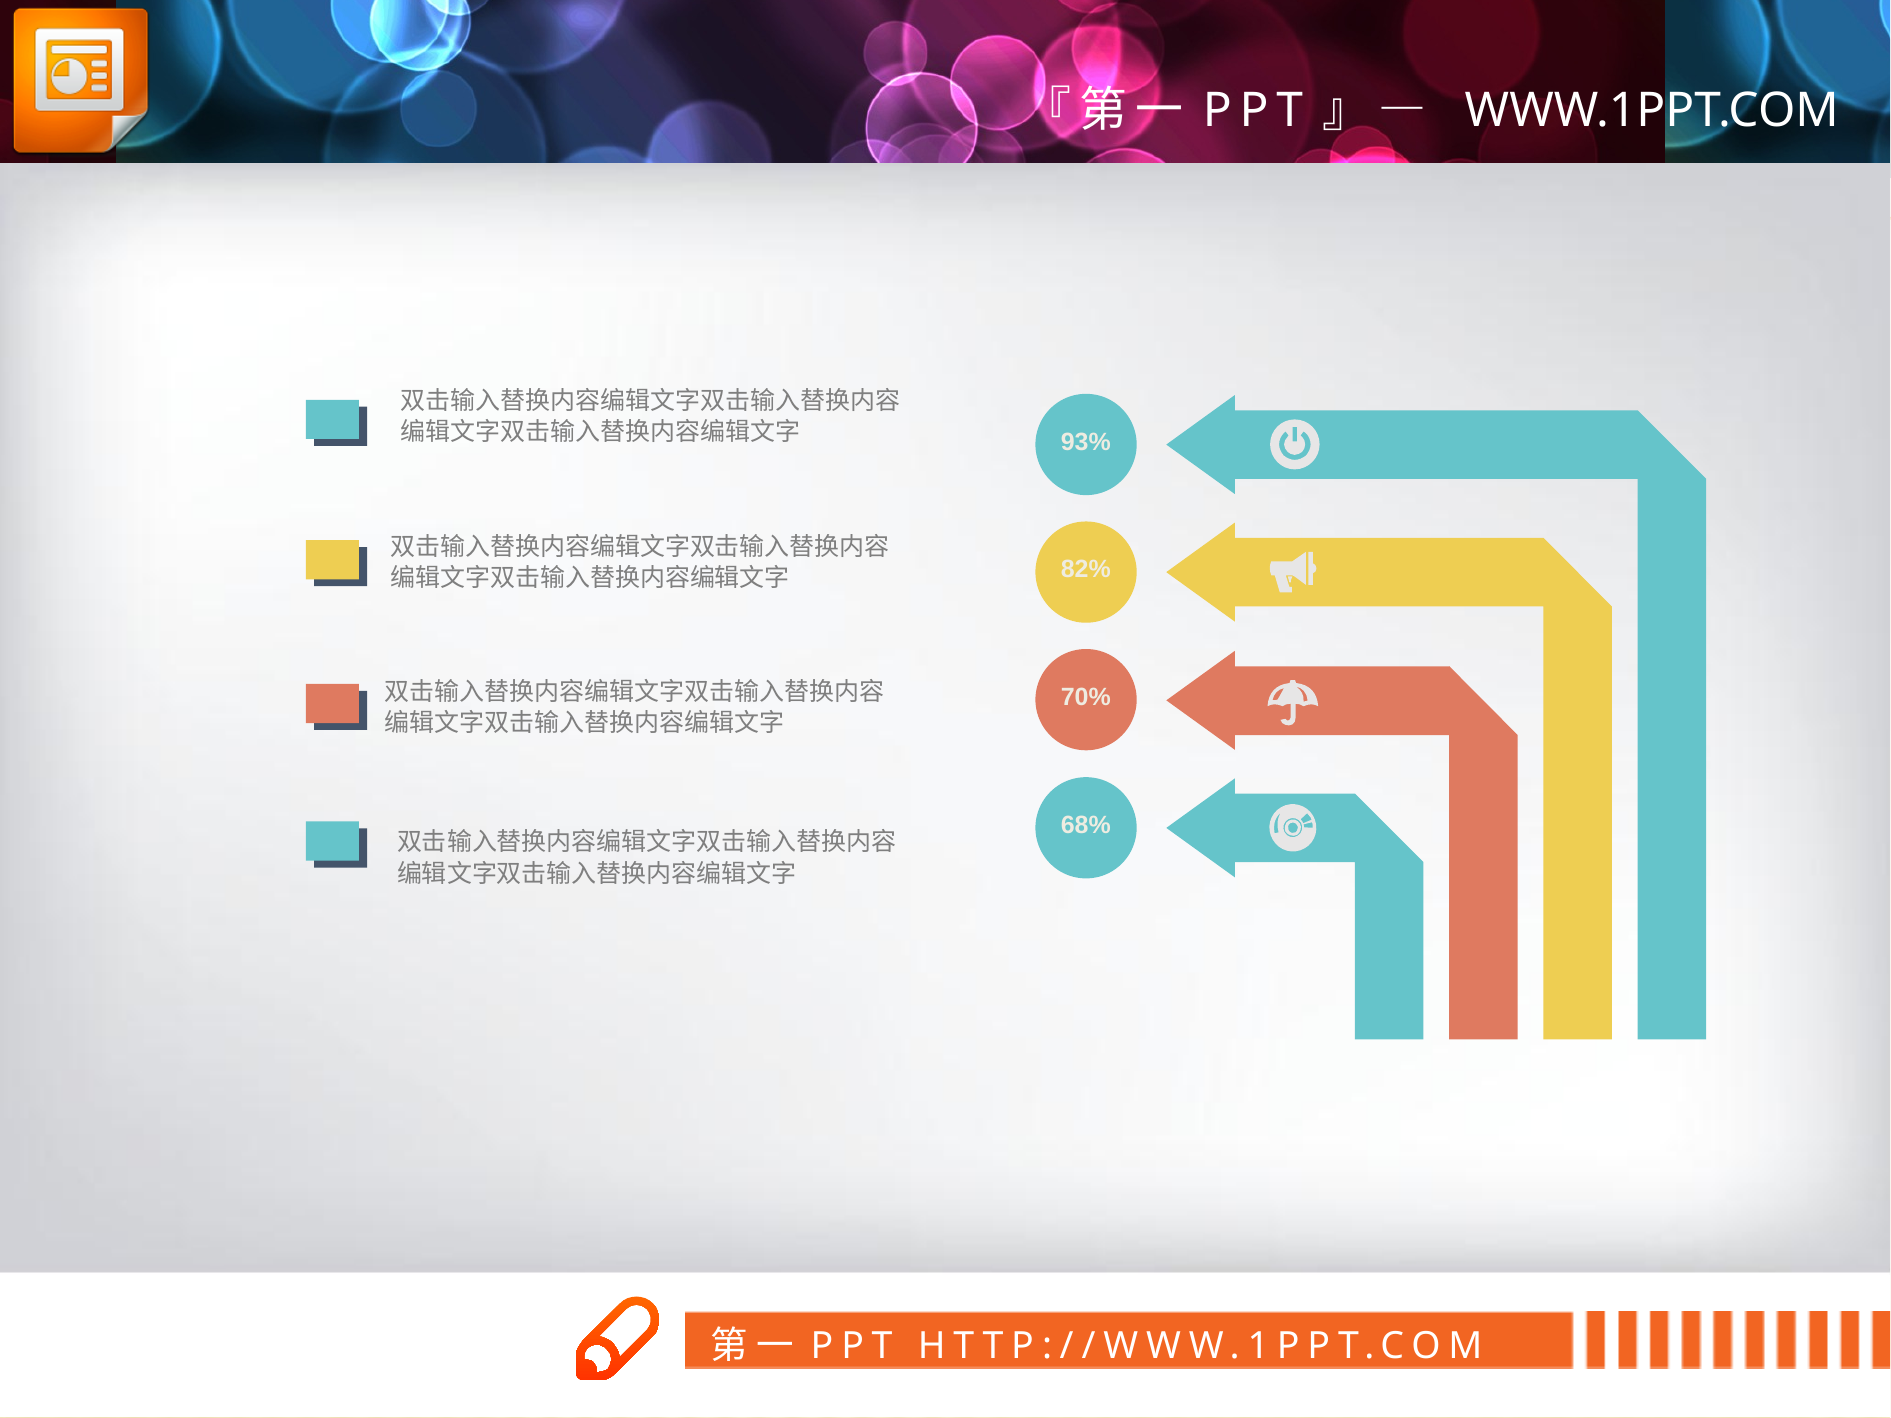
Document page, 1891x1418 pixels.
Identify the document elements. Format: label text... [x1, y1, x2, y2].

text_box 双击输入替换内容编辑文字双击输入替换内容编辑文字双击输入替换内容编辑文字 [382, 817, 924, 895]
text_box 双击输入替换内容编辑文字双击输入替换内容编辑文字双击输入替换内容编辑文字 [370, 666, 912, 744]
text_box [305, 683, 368, 731]
picture [0, 0, 1891, 1275]
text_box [305, 539, 368, 587]
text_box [305, 399, 368, 447]
text_box 双击输入替换内容编辑文字双击输入替换内容编辑文字双击输入替换内容编辑文字 [375, 521, 917, 599]
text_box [1035, 776, 1424, 1040]
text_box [1035, 393, 1707, 1040]
text_box 双击输入替换内容编辑文字双击输入替换内容编辑文字双击输入替换内容编辑文字 [385, 375, 927, 454]
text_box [305, 821, 368, 868]
picture [685, 1311, 1891, 1369]
